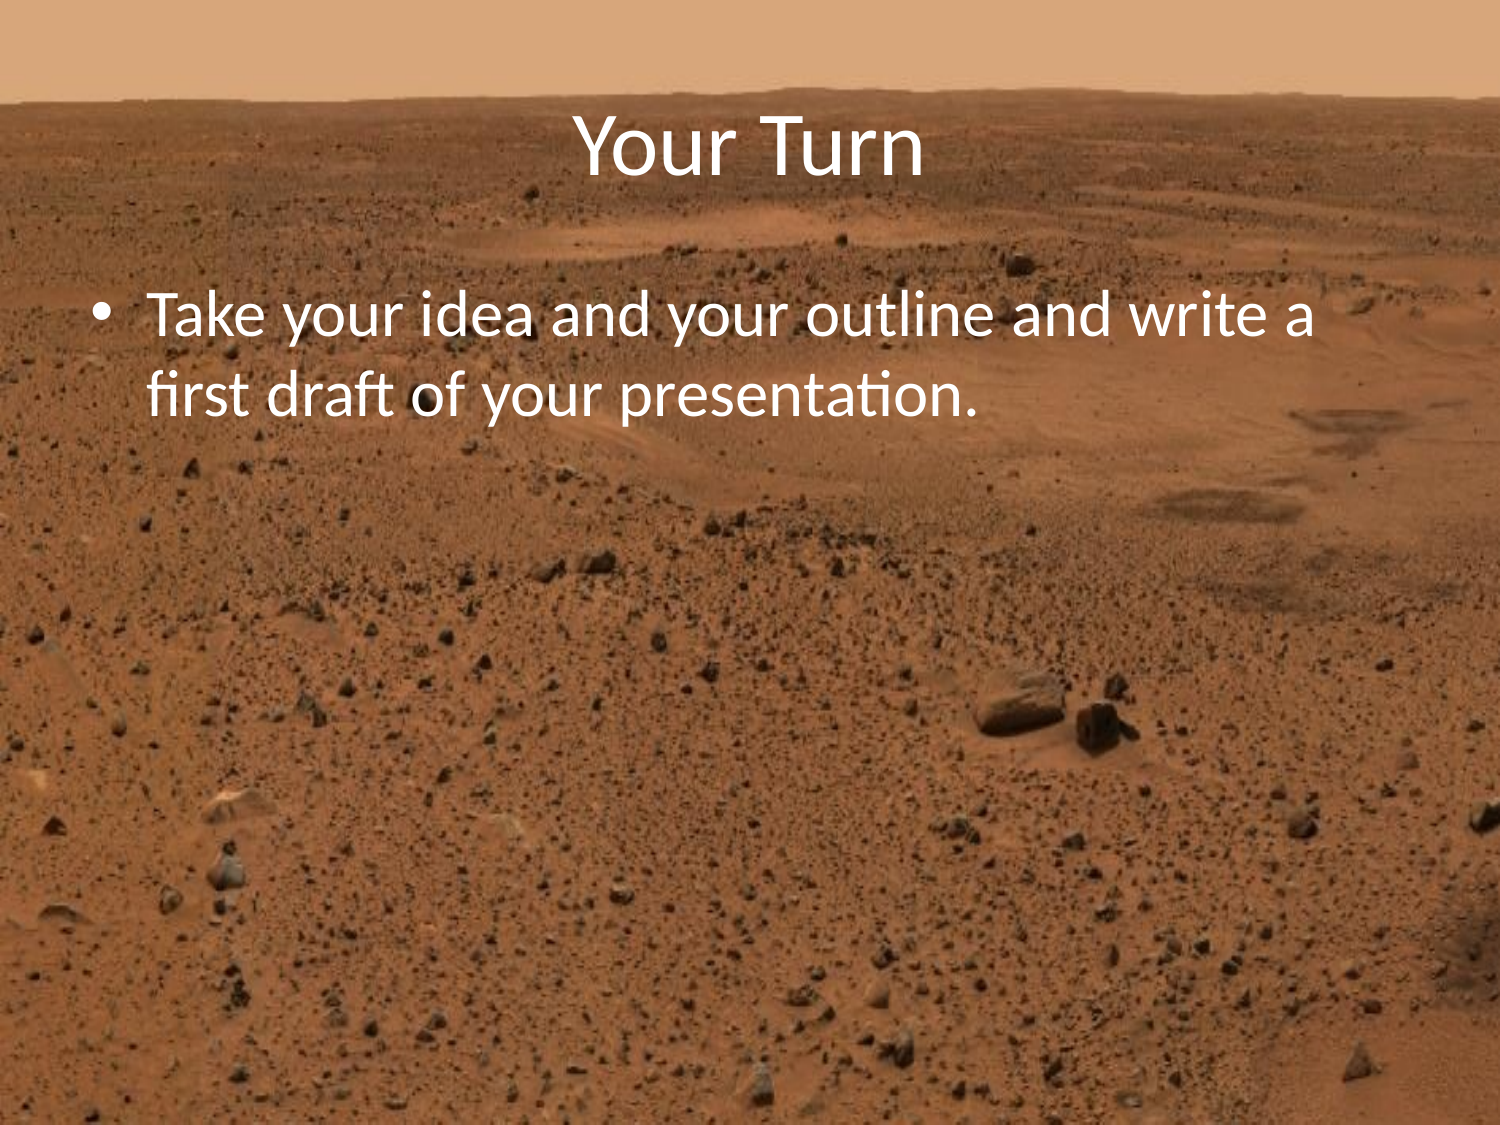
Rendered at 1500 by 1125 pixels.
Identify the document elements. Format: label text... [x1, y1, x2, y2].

list Take your idea and your outline and write a first draft of your presentation. [75, 262, 1425, 1005]
title Your Turn [75, 45, 1425, 233]
picture [0, 0, 1500, 1125]
